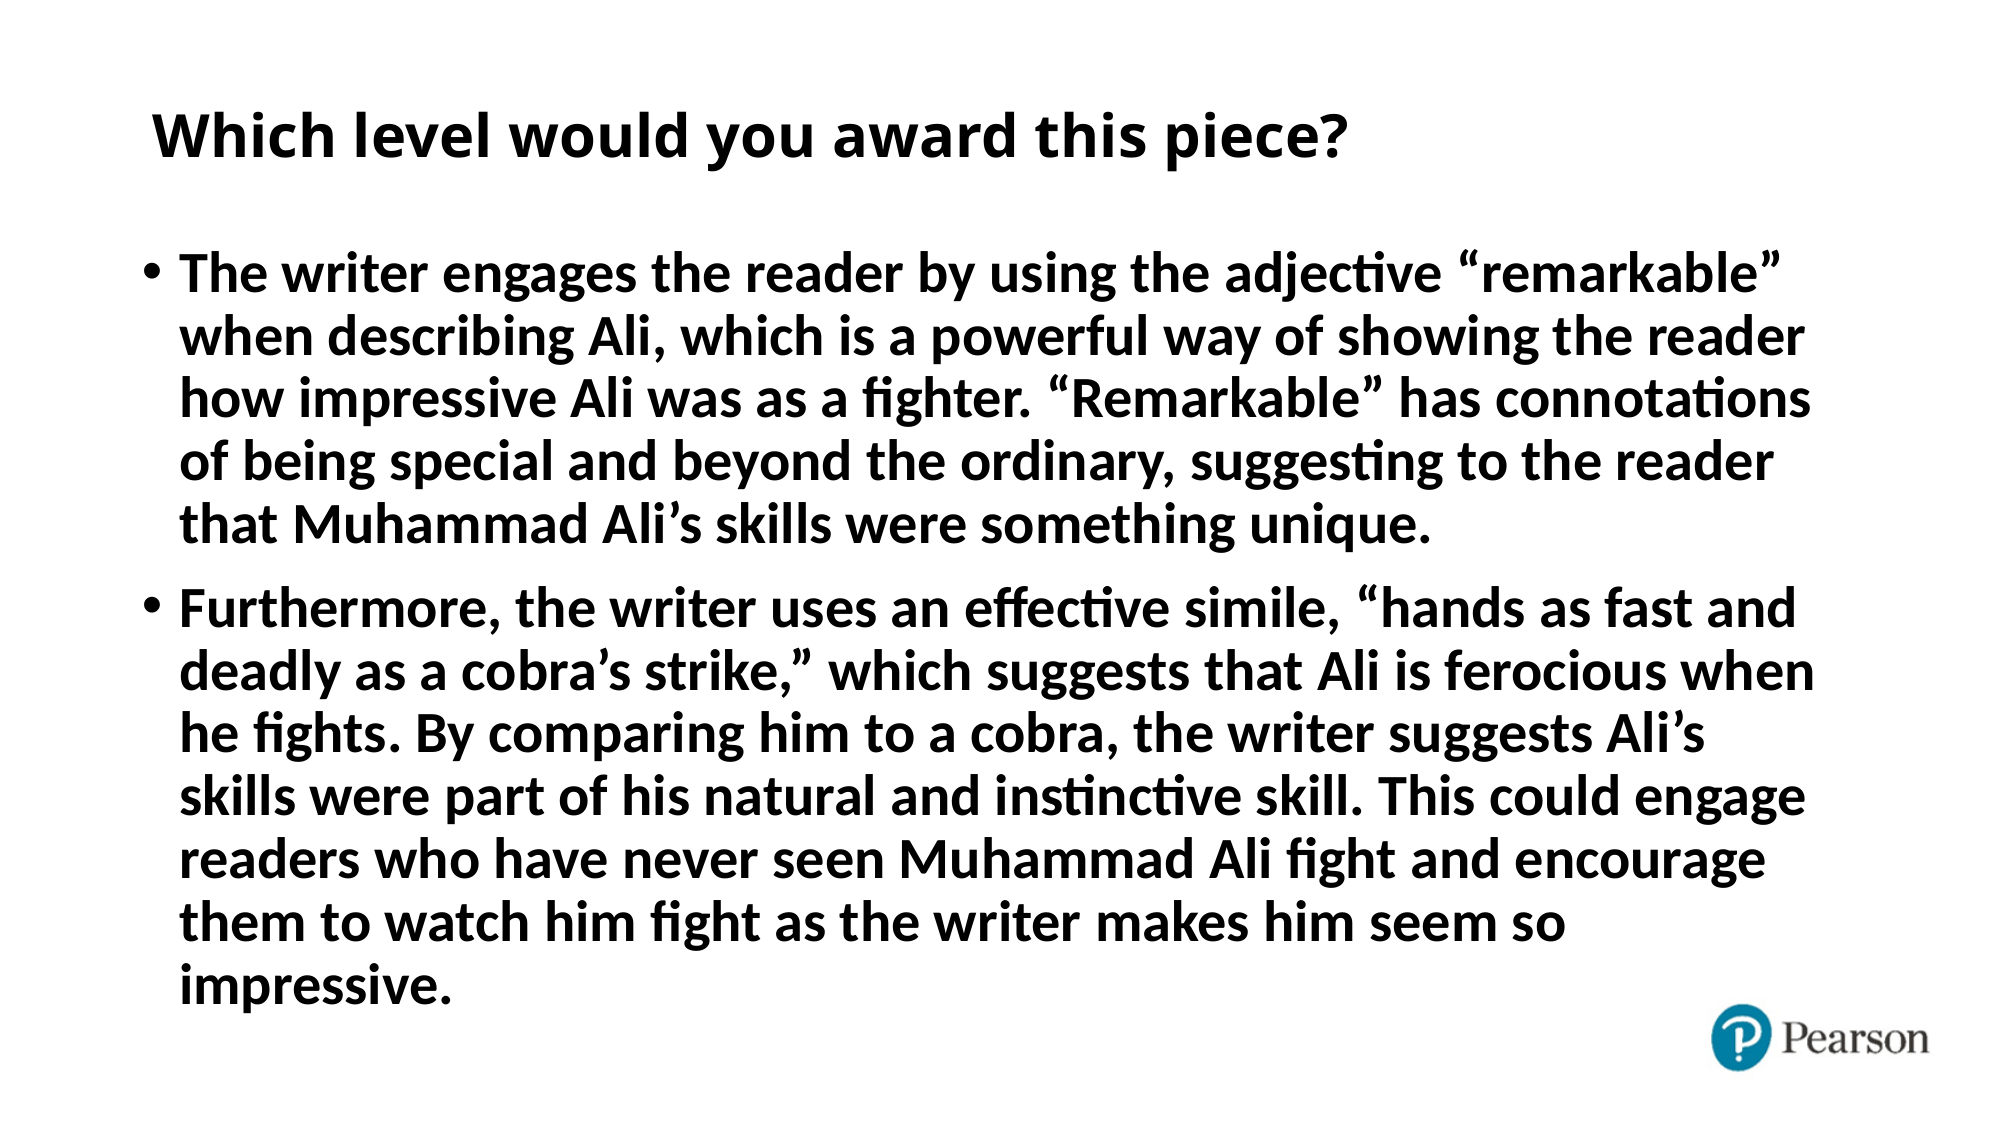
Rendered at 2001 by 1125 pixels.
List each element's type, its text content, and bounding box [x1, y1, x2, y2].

picture [1701, 989, 1940, 1082]
list The writer engages the reader by using the adjective “remarkable” when describing Ali, which is a powerful way of showing the reader how impressive Ali was as a fighter. “Remarkable” has connotations of being special and beyond the ordinary, suggesting to the reader that Muhammad Ali’s skills were something unique. Furthermore, the writer uses an effective simile, “hands as fast and deadly as a cobra’s strike,” which suggests that Ali is ferocious when he fights. By comparing him to a cobra, the writer suggests Ali’s skills were part of his natural and instinctive skill. This could engage readers who have never seen Muhammad Ali fight and encourage them to watch him fight as the writer makes him seem so impressive. [126, 234, 1852, 1027]
title Which level would you award this piece? [137, 97, 1863, 179]
